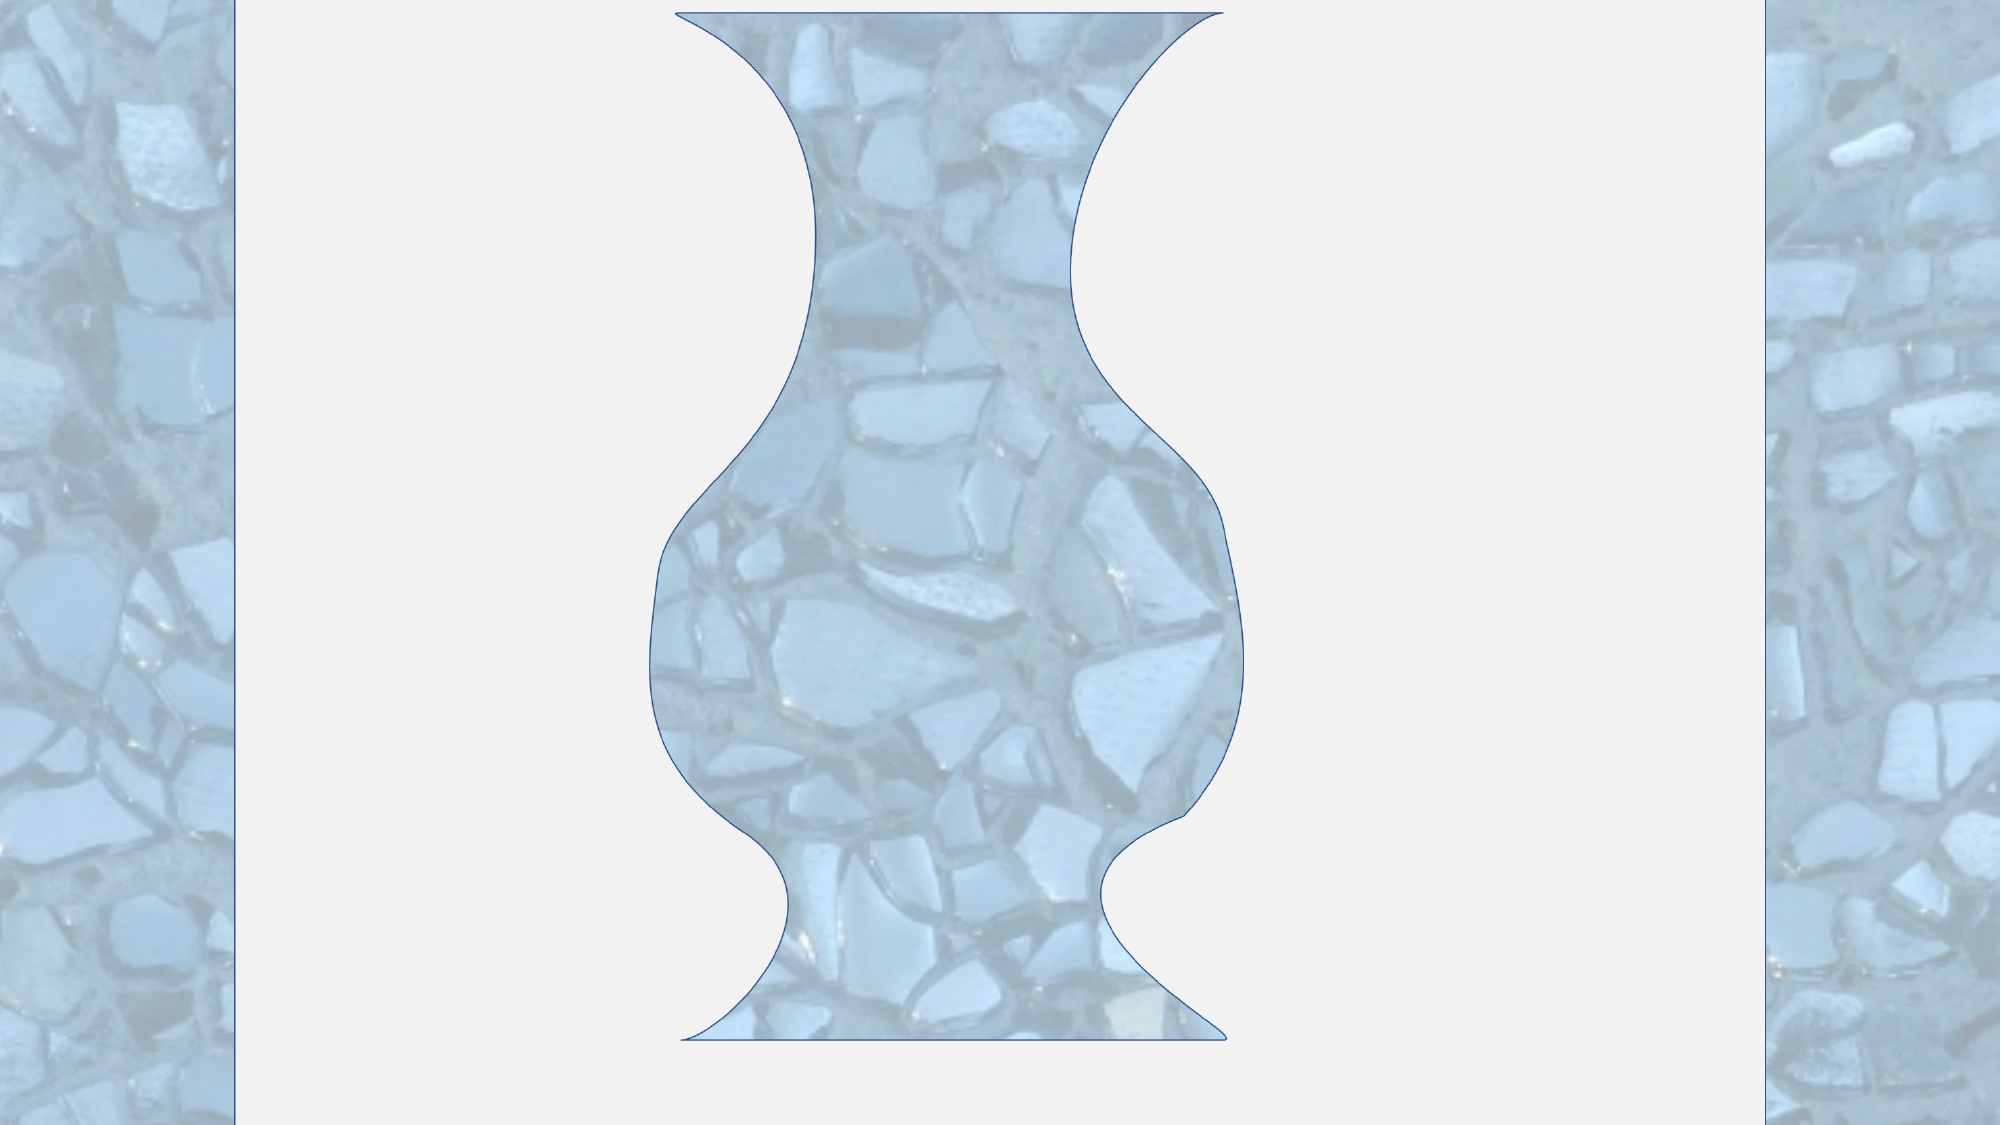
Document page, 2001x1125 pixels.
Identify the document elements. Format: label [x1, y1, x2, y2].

picture [234, 0, 1766, 1125]
